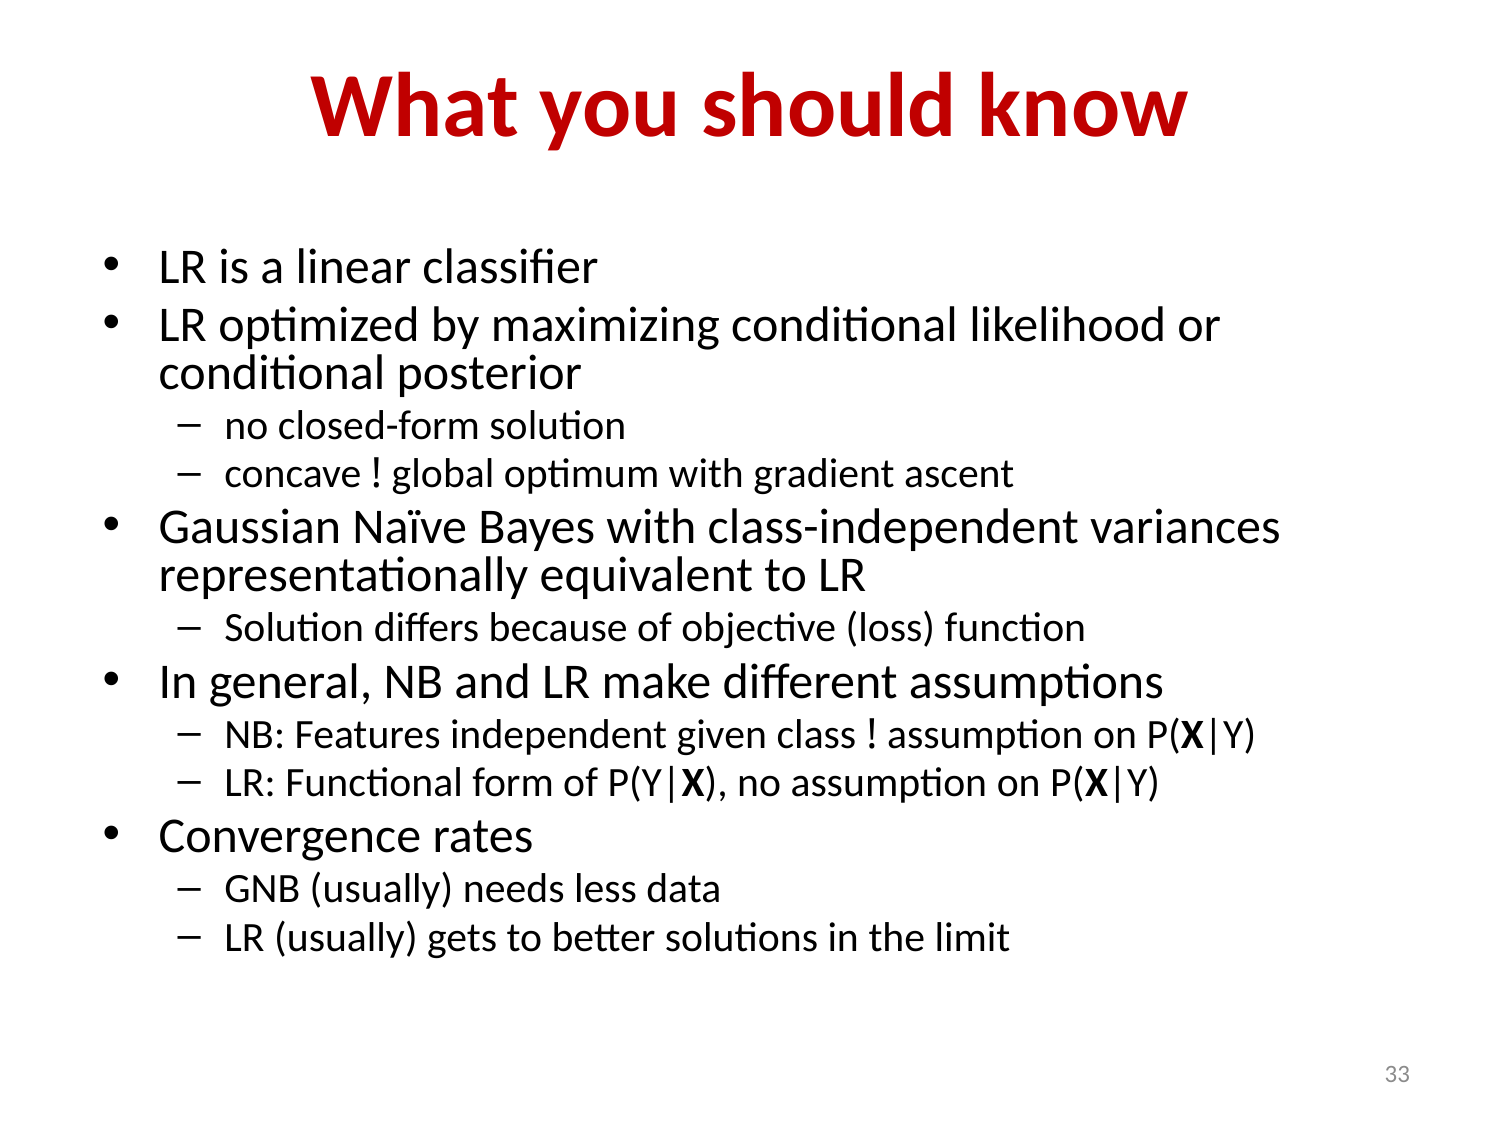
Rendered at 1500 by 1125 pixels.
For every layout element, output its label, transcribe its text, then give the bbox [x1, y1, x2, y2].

text_box LR is a linear classifier LR optimized by maximizing conditional likelihood or conditional posterior no closed-form solution concave ! global optimum with gradient ascent Gaussian Naïve Bayes with class-independent variances representationally equivalent to LR Solution differs because of objective (loss) function In general, NB and LR make different assumptions NB: Features independent given class ! assumption on P(X|Y) LR: Functional form of P(Y|X), no assumption on P(X|Y) Convergence rates GNB (usually) needs less data LR (usually) gets to better solutions in the limit [87, 237, 1400, 1100]
slide_number 33 [1074, 1042, 1425, 1103]
title What you should know [75, 37, 1425, 225]
